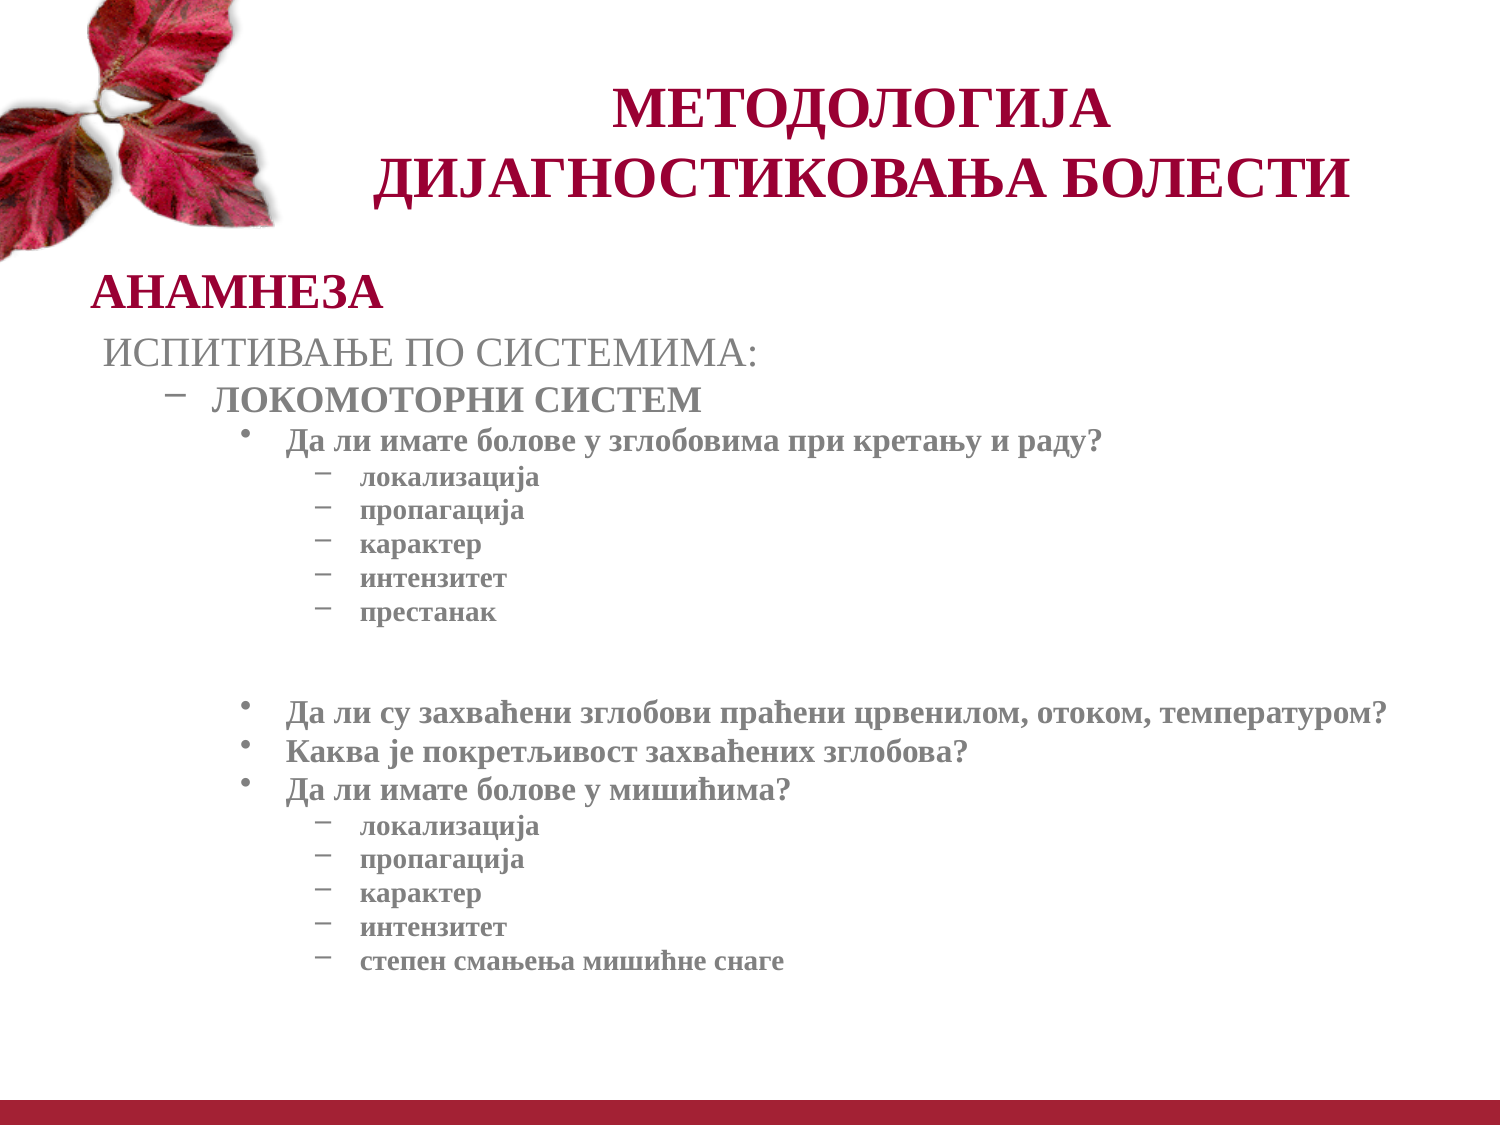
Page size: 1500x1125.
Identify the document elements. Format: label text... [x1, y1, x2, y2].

picture [0, 0, 295, 273]
list АНАМНЕЗА ИСПИТИВАЊЕ ПО СИСТЕМИМА: ЛОКОМОТОРНИ СИСТЕМ Да ли имате болове у зглобовима при кретању и раду? локализација пропагација карактер интензитет престанак Да ли су захваћени зглобови праћени црвенилом, отоком, температуром? Каква је покретљивост захваћених зглобова? Да ли имате болове у мишићима? локализација пропагација карактер интензитет степен смањења мишићне снаге [74, 262, 1426, 1006]
title МЕТОДОЛОГИЈА ДИЈАГНОСТИКОВАЊА БОЛЕСТИ [289, 44, 1436, 233]
